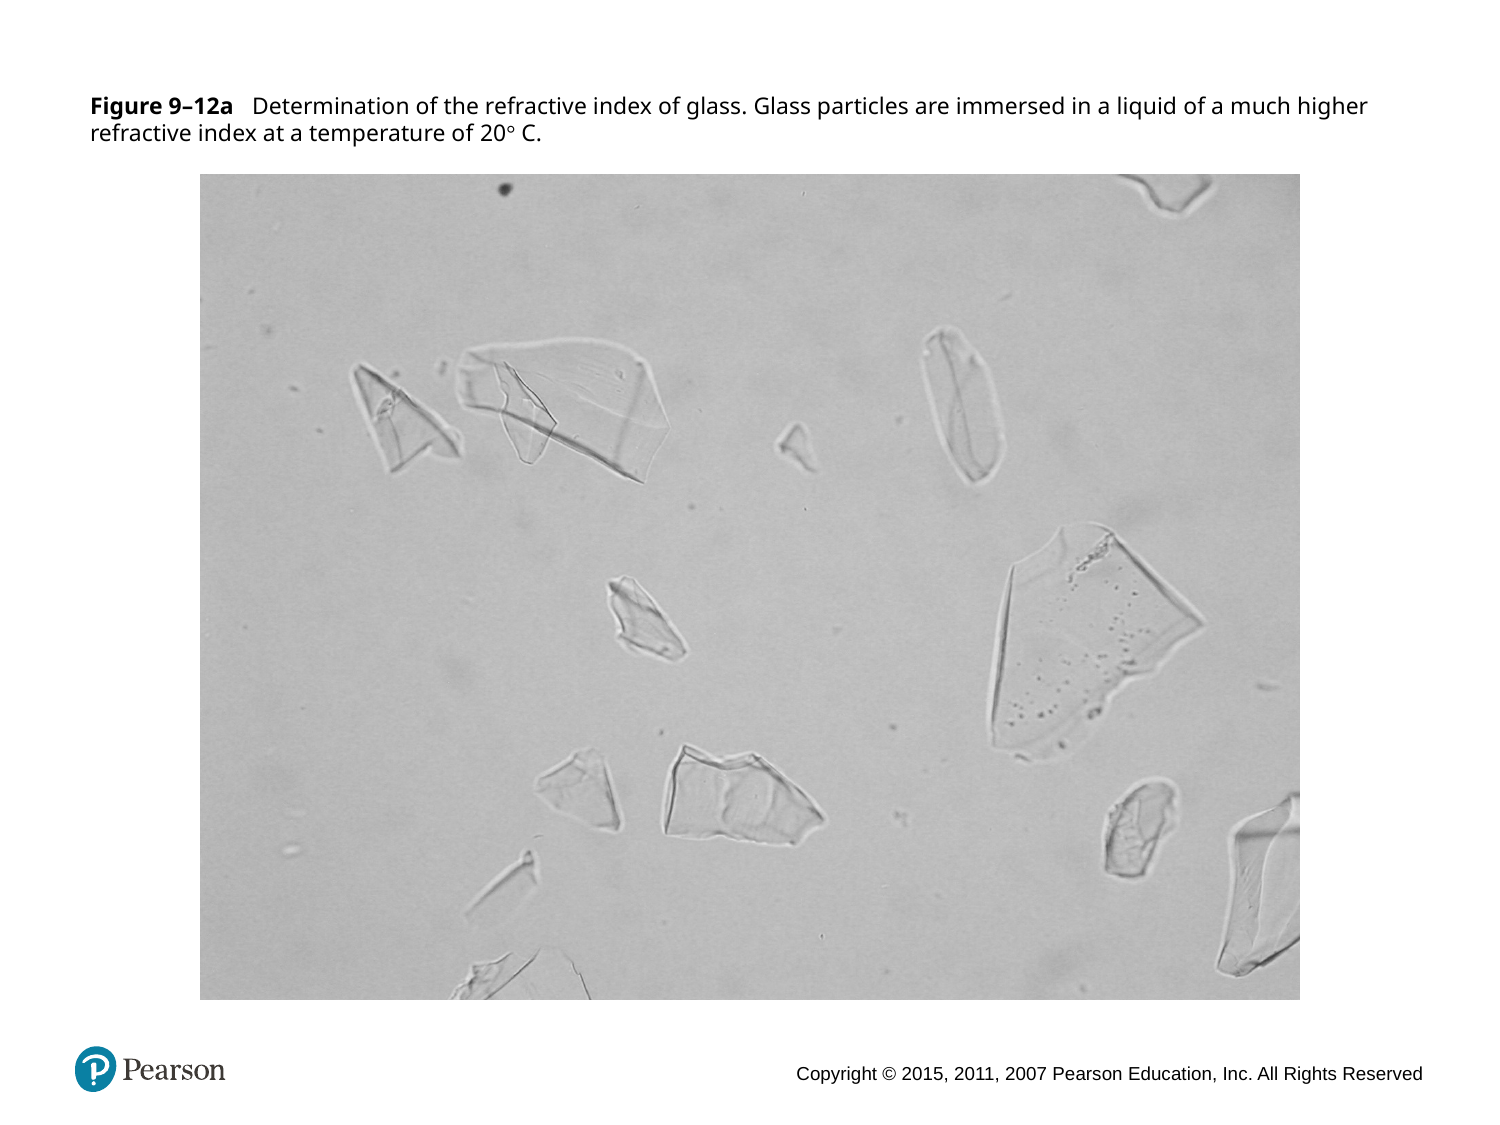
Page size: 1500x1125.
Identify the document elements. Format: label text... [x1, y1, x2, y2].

title Figure 9–12a Determination of the refractive index of glass. Glass particles are immersed in a liquid of a much higher refractive index at a temperature of 20° C. [74, 62, 1426, 176]
picture [199, 174, 1301, 1001]
